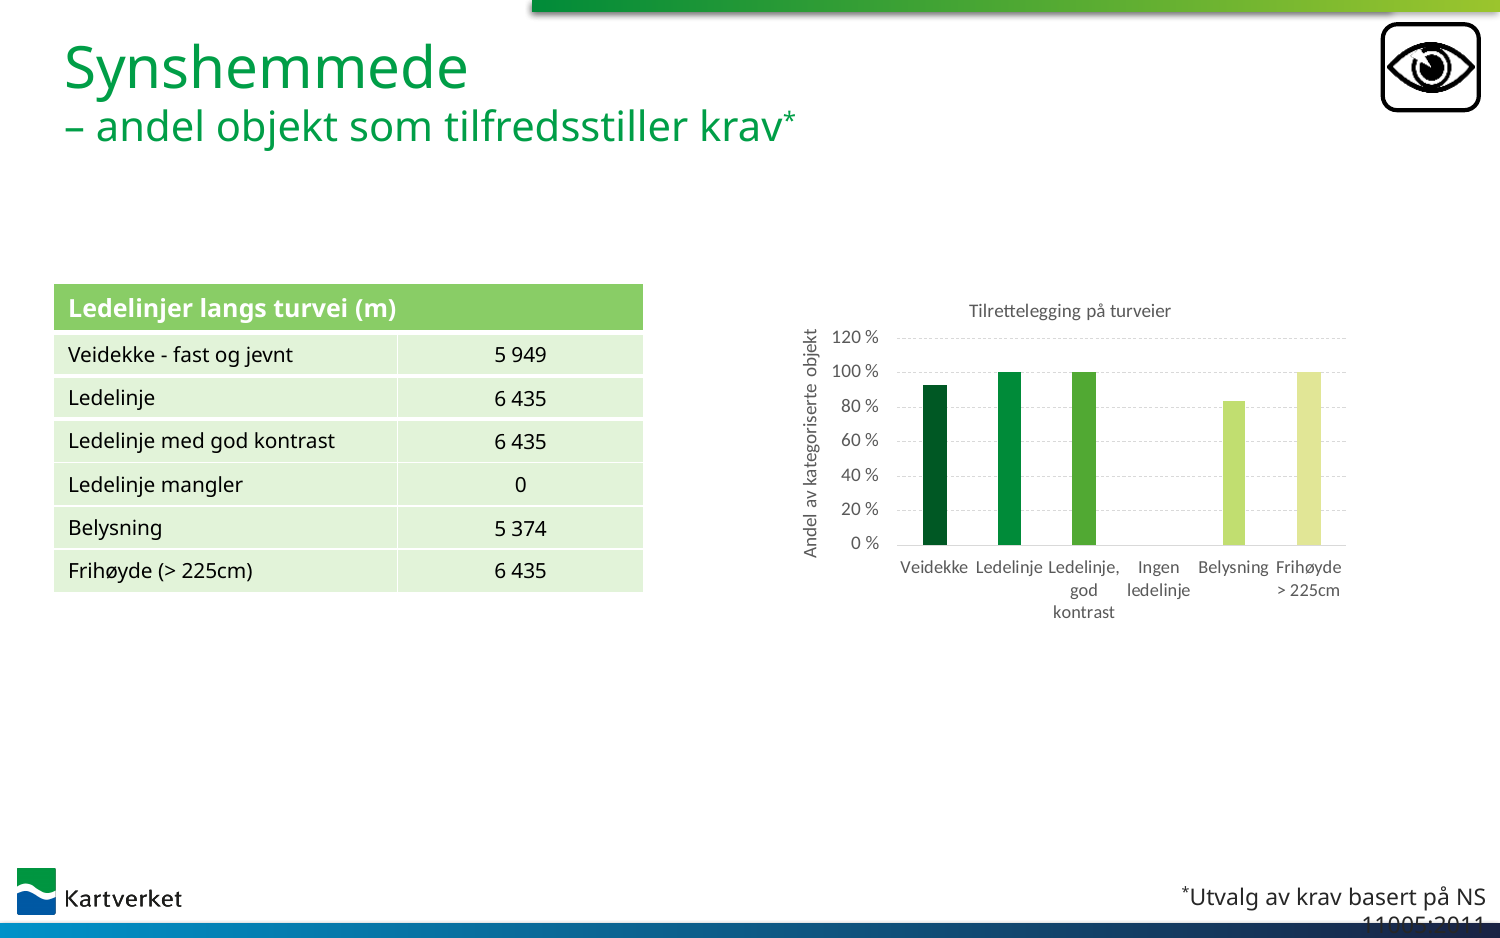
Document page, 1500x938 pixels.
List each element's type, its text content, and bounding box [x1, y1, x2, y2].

table_cell 6 435 [398, 421, 643, 462]
table_cell Frihøyde (> 225cm) [54, 550, 397, 592]
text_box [1382, 24, 1480, 111]
table_cell 6 435 [398, 550, 643, 592]
text_box Synshemmede – andel objekt som tilfredsstiller krav* [49, 24, 1431, 158]
table_cell Ledelinje med god kontrast [54, 421, 397, 462]
table_cell Ledelinje [54, 378, 397, 417]
table_cell 5 949 [398, 335, 643, 374]
table_cell 6 435 [398, 378, 643, 417]
picture [791, 291, 1349, 630]
table_header Ledelinjer langs turvei (m) [54, 284, 643, 330]
table_cell Belysning [54, 507, 397, 548]
table_cell Ledelinje mangler [54, 463, 397, 505]
table_cell 0 [398, 463, 643, 505]
table_cell 5 374 [398, 507, 643, 548]
table_cell Veidekke - fast og jevnt [54, 335, 397, 374]
text_box *Utvalg av krav basert på NS 11005:2011 [1068, 873, 1500, 938]
